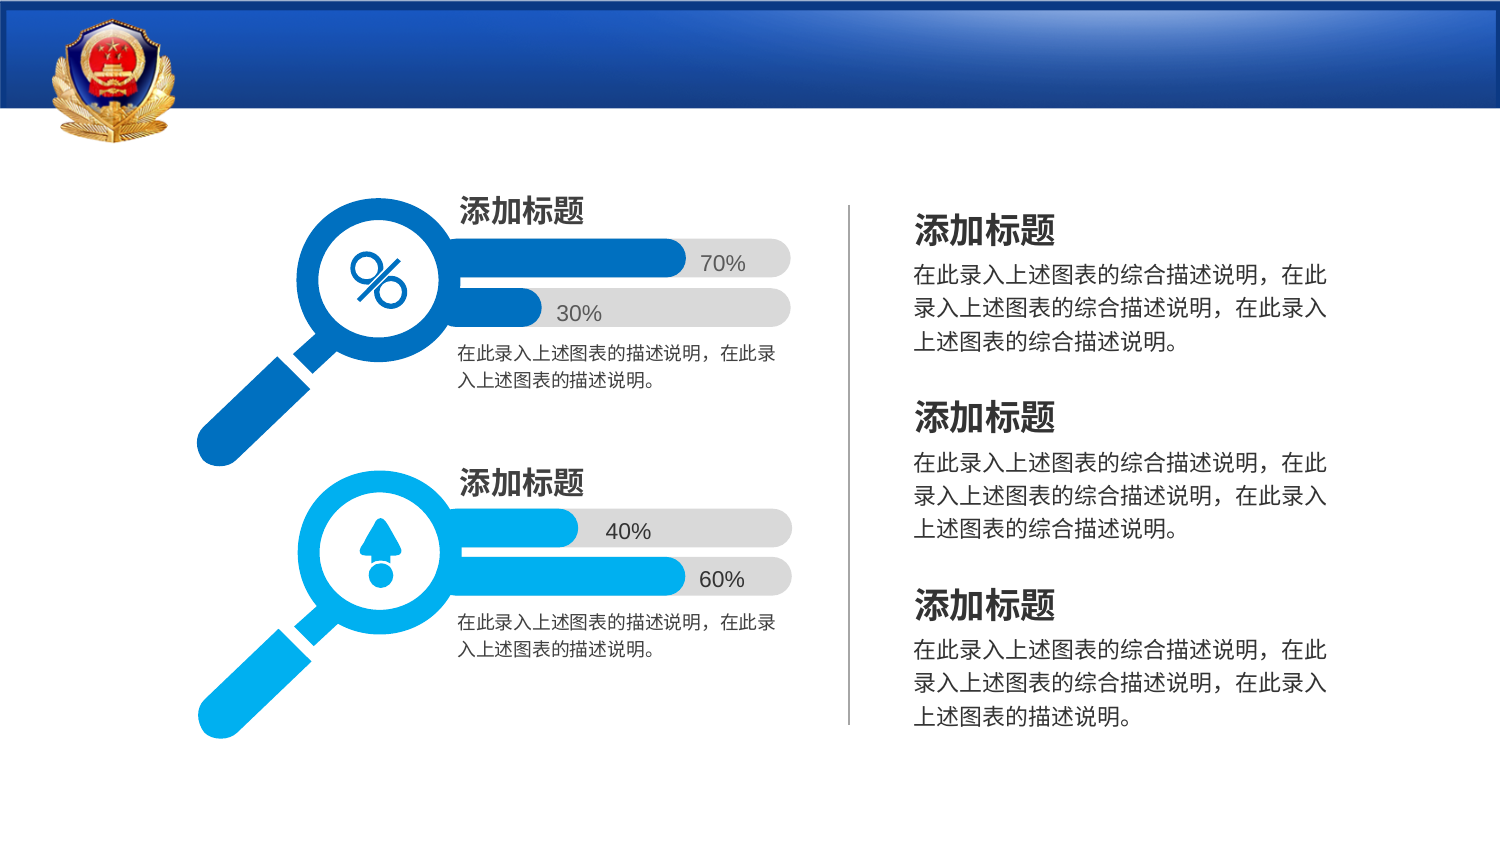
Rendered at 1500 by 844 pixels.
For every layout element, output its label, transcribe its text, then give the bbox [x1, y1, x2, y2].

text_box 添加标题 [903, 389, 1068, 437]
text_box 添加标题 [903, 202, 1068, 249]
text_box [461, 286, 791, 335]
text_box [461, 235, 791, 285]
text_box 在此录入上述图表的综合描述说明，在此录入上述图表的综合描述说明，在此录入上述图表的综合描述说明。 [902, 249, 1349, 361]
picture [0, 0, 1500, 144]
text_box 添加标题 [448, 186, 597, 235]
text_box 在此录入上述图表的描述说明，在此录入上述图表的描述说明。 [461, 331, 793, 397]
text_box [194, 198, 461, 469]
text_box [196, 470, 462, 741]
text_box 在此录入上述图表的描述说明，在此录入上述图表的描述说明。 [462, 601, 793, 667]
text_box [462, 552, 792, 601]
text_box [462, 503, 793, 553]
text_box 添加标题 [903, 577, 1068, 624]
text_box 在此录入上述图表的综合描述说明，在此录入上述图表的综合描述说明，在此录入上述图表的描述说明。 [902, 624, 1349, 736]
text_box 添加标题 [448, 457, 597, 503]
text_box 在此录入上述图表的综合描述说明，在此录入上述图表的综合描述说明，在此录入上述图表的综合描述说明。 [902, 437, 1349, 548]
